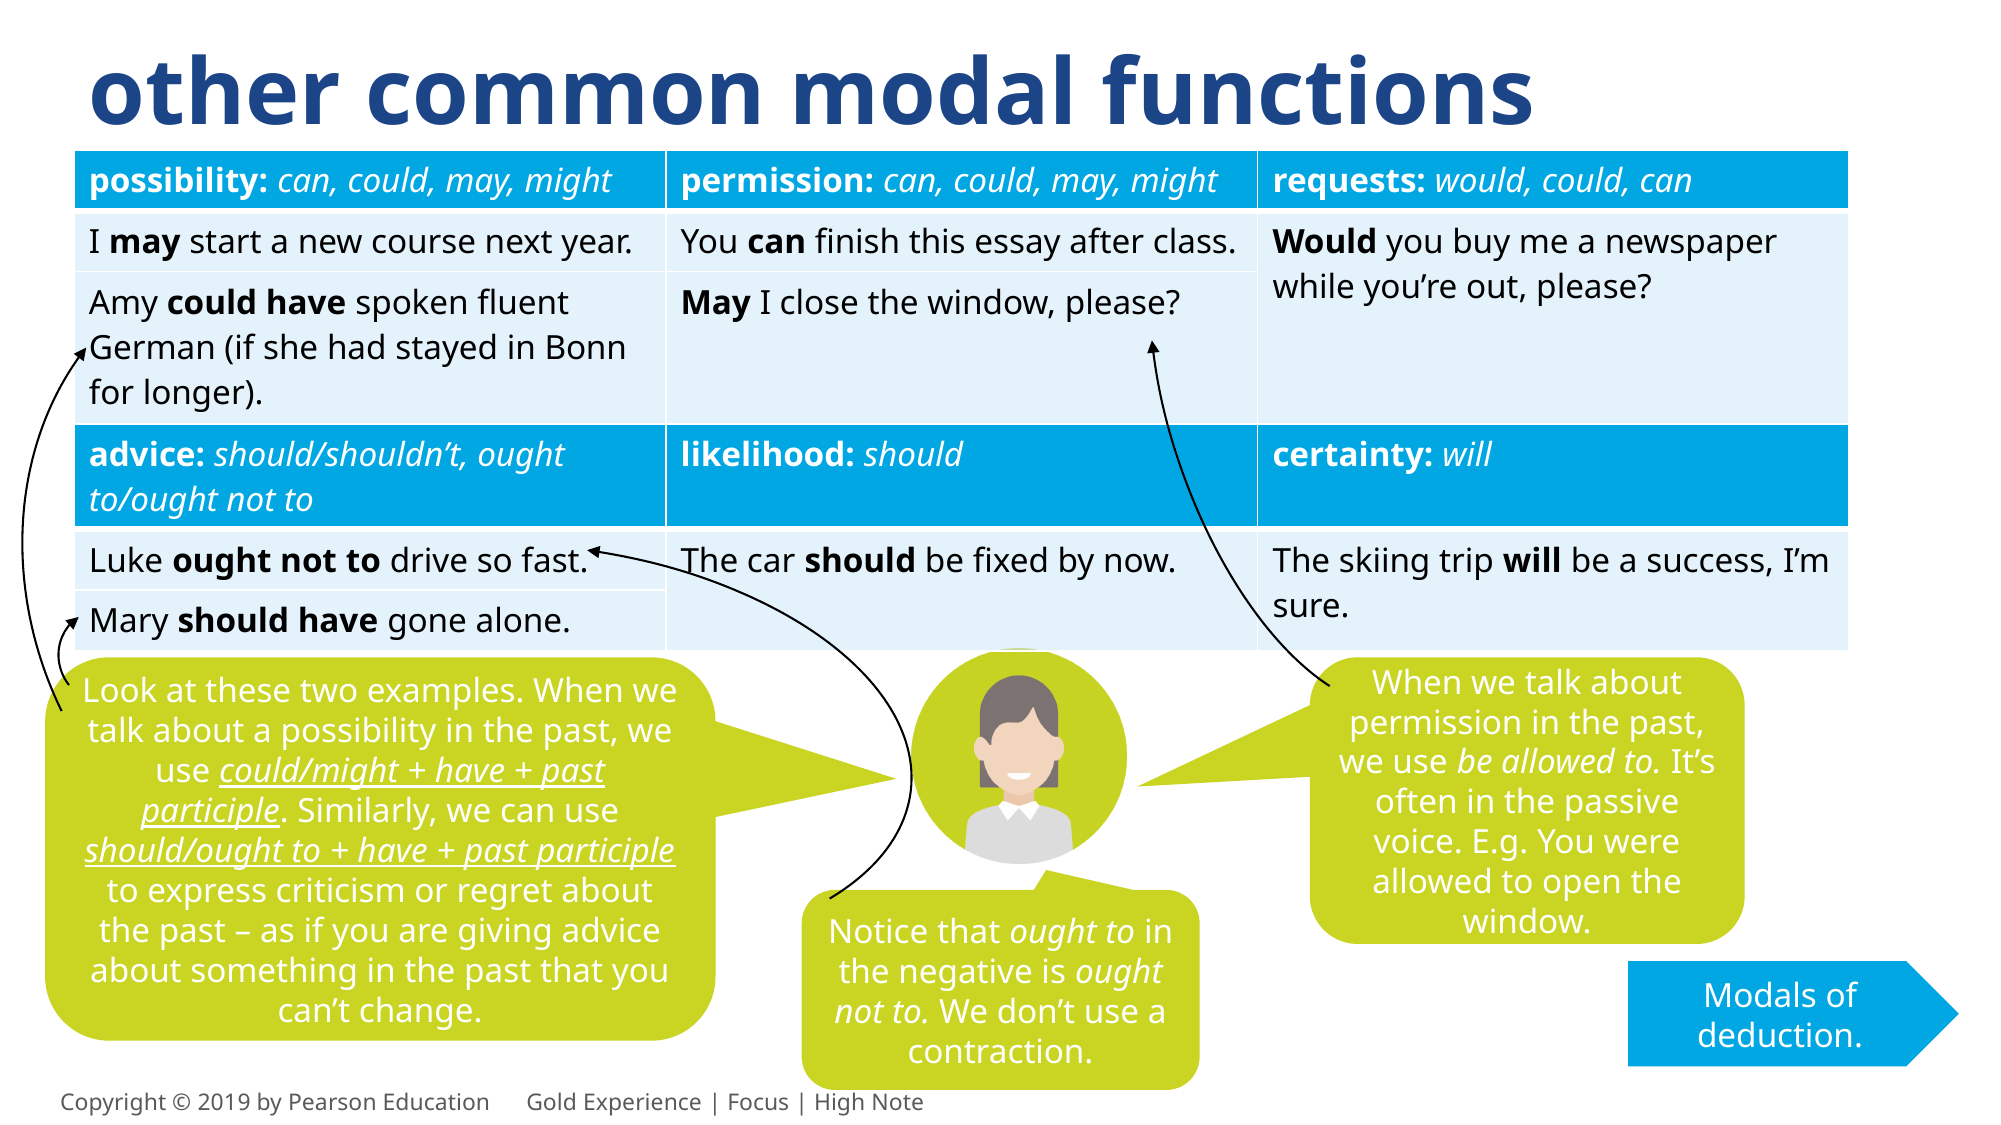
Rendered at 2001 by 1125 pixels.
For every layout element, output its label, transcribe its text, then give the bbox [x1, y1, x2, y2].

text_box When we talk about permission in the past, we use be allowed to. It’s often in the passive voice. E.g. You were allowed to open the window. [1137, 657, 1745, 944]
picture [911, 647, 1128, 864]
text_box [22, 347, 311, 712]
table_cell You can finish this essay after class. [667, 214, 1257, 271]
table_cell Mary should have gone alone. [179, 591, 578, 650]
table_cell May I close the window, please? [667, 272, 1257, 423]
table_header permission: can, could, may, might [667, 151, 1257, 208]
table_header requests: would, could, can [1258, 151, 1848, 208]
text_box Modals of deduction. [1628, 961, 1959, 1067]
table_cell The car should be fixed by now. [667, 532, 1257, 650]
text_box [1147, 340, 1330, 687]
table_header certainty: will [1317, 425, 1848, 526]
table_cell Amy could have spoken fluent German (if she had stayed in Bonn for longer). [75, 272, 665, 423]
footer Copyright © 2019 by Pearson Education Gold Experience | Focus | High Note [45, 1071, 1084, 1125]
table_cell I may start a new course next year. [75, 214, 665, 271]
table_header likelihood: should [667, 425, 1204, 526]
table_cell The skiing trip will be a success, I’m sure. [1322, 532, 1848, 650]
text_box Look at these two examples. When we talk about a possibility in the past, we use could/might + have + past participle. Similarly, we can use should/ought to + have + past participle to express criticism or regret about the past – as if you are giving advice about something in the past that you can’t change. [45, 657, 716, 1041]
text_box [547, 545, 906, 899]
table_header possibility: can, could, may, might [75, 151, 665, 208]
text_box Notice that ought to in the negative is ought not to. We don’t use a contraction. [801, 871, 1200, 1090]
title other common modal functions [73, 37, 1888, 253]
table_cell Would you buy me a newspaper while you’re out, please? [1258, 214, 1848, 423]
table_cell Luke ought not to drive so fast. [266, 532, 665, 589]
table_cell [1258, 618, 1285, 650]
table_header advice: should/shouldn’t, ought to/ought not to [163, 425, 665, 526]
